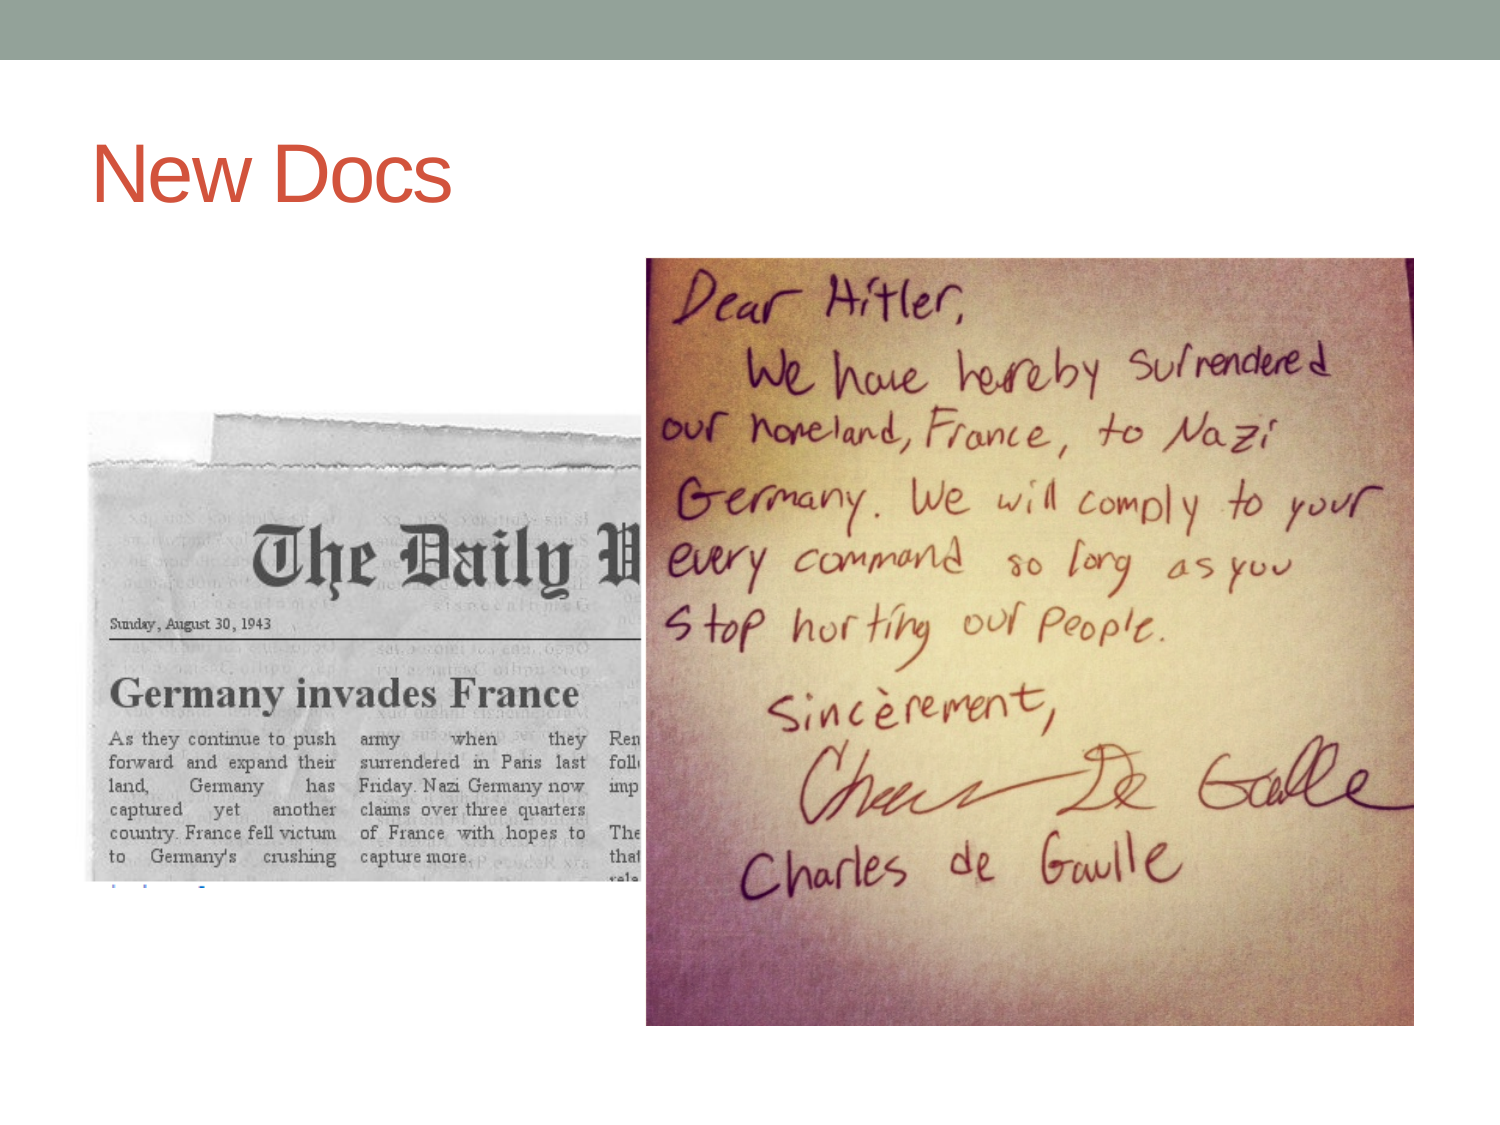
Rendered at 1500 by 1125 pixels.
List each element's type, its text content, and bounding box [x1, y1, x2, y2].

title New Docs [75, 87, 1425, 250]
picture [74, 257, 1414, 1026]
